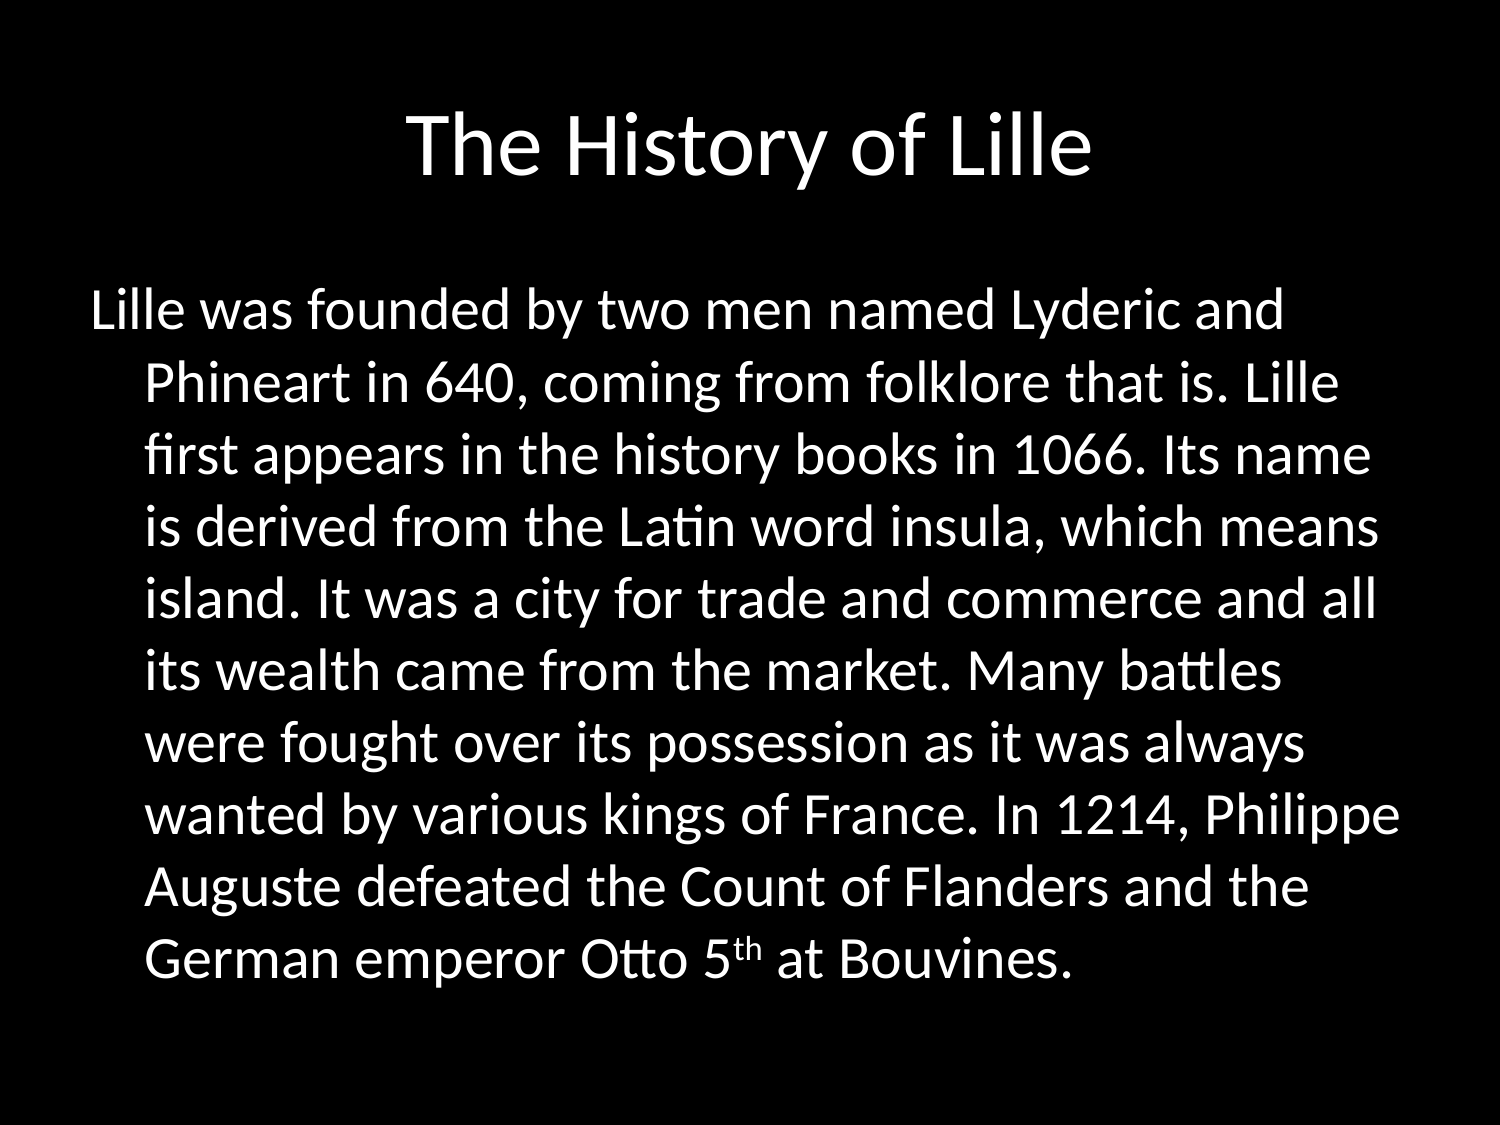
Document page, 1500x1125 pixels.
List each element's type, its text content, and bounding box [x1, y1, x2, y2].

list Lille was founded by two men named Lyderic and Phineart in 640, coming from folklore that is. Lille first appears in the history books in 1066. Its name is derived from the Latin word insula, which means island. It was a city for trade and commerce and all its wealth came from the market. Many battles were fought over its possession as it was always wanted by various kings of France. In 1214, Philippe Auguste defeated the Count of Flanders and the German emperor Otto 5th at Bouvines. [75, 262, 1425, 1005]
title The History of Lille [75, 45, 1425, 233]
